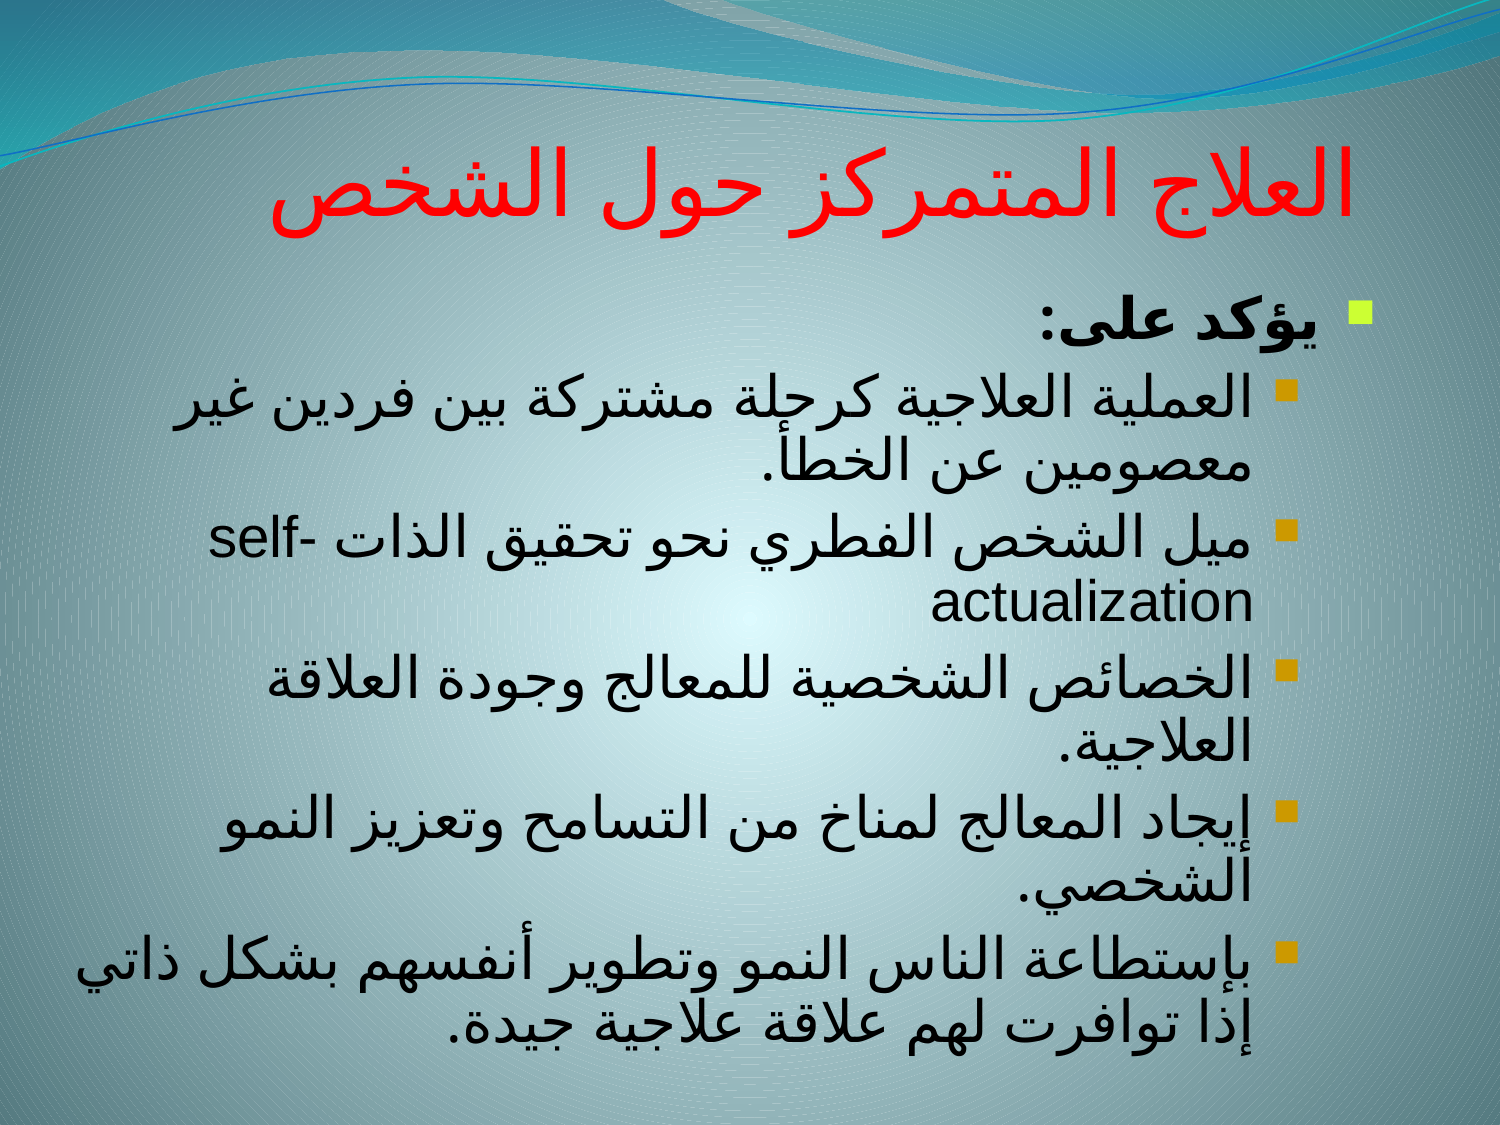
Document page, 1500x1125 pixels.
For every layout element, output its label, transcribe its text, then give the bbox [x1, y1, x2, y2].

text_box العلاج المتمركز حول الشخص [52, 117, 1375, 243]
text_box [49, 1017, 875, 1063]
text_box يؤكد على: العملية العلاجية كرحلة مشتركة بين فردين غير معصومين عن الخطأ. ميل الشخص الفطري نحو تحقيق الذات self-actualization الخصائص الشخصية للمعالج وجودة العلاقة العلاجية. إيجاد المعالج لمناخ من التسامح وتعزيز النمو الشخصي. بإستطاعة الناس النمو وتطوير أنفسهم بشكل ذاتي إذا توافرت لهم علاقة علاجية جيدة. [44, 281, 1392, 1063]
